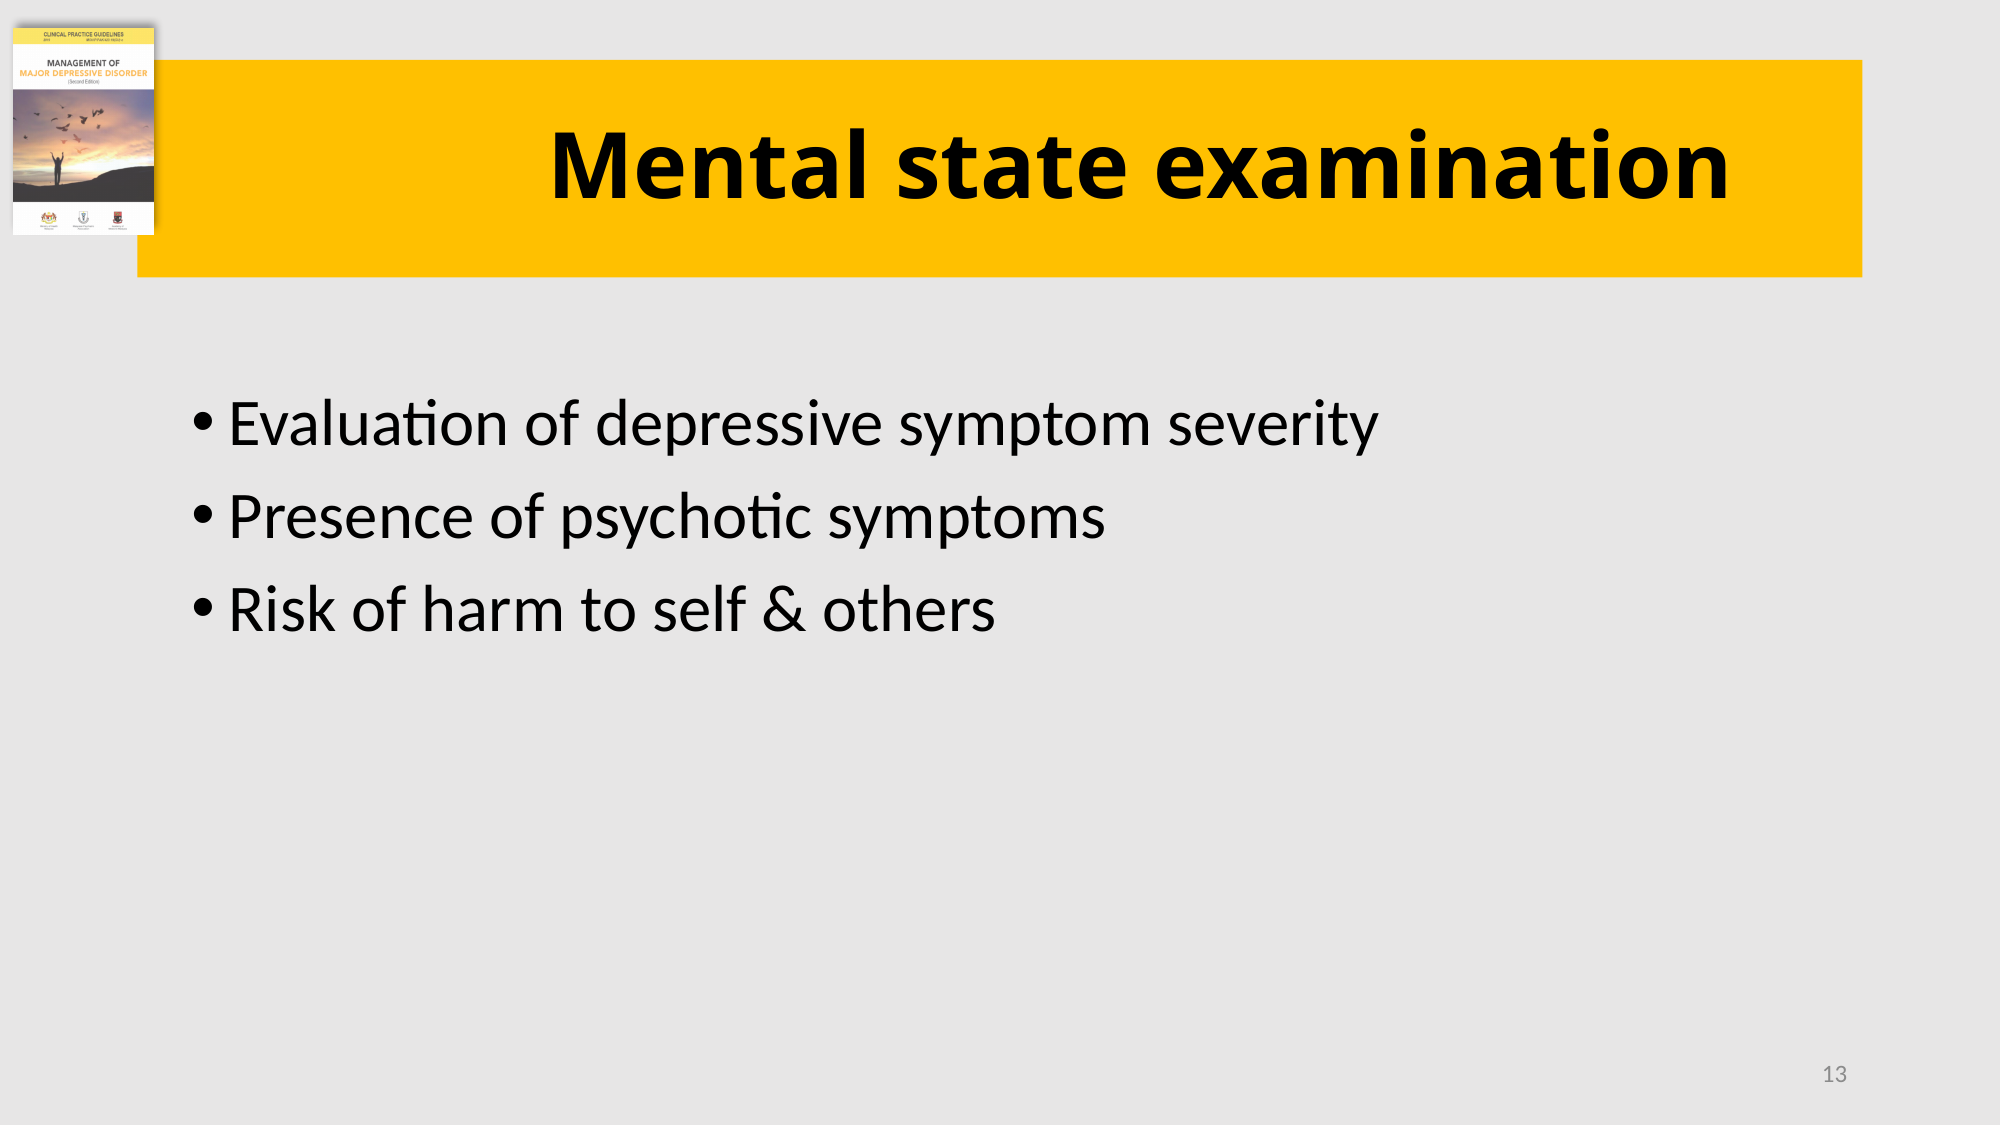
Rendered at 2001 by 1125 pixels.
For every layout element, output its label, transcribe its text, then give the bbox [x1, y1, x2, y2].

slide_number 13 [1412, 1042, 1863, 1103]
title Mental state examination [137, 59, 1863, 278]
list Evaluation of depressive symptom severity Presence of psychotic symptoms Risk of harm to self & others [100, 290, 1892, 1066]
picture [13, 28, 154, 235]
